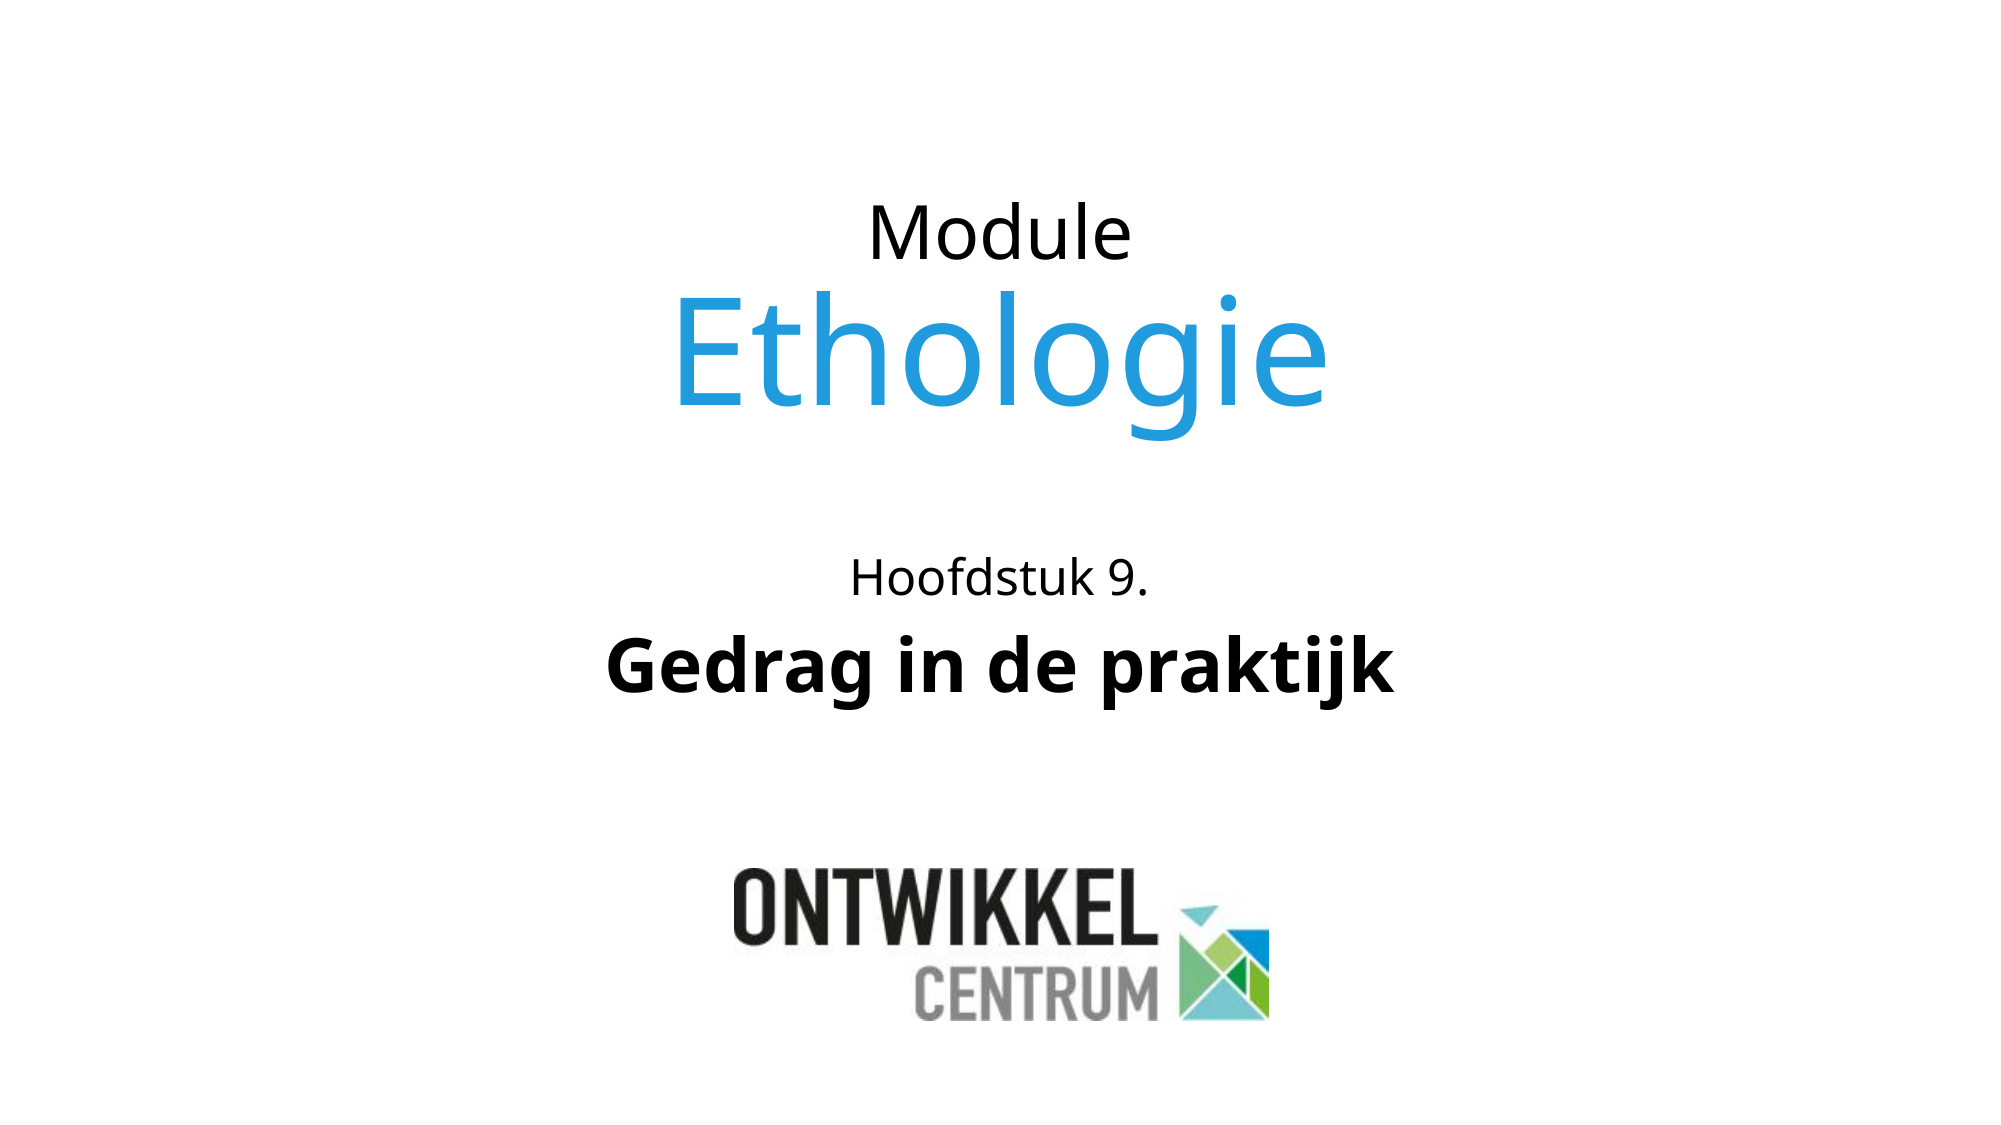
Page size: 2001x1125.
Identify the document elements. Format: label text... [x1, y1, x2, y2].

subtitle Hoofdstuk 9. Gedrag in de praktijk [249, 544, 1750, 817]
picture [734, 868, 1269, 1021]
title Module Ethologie [249, 107, 1750, 446]
